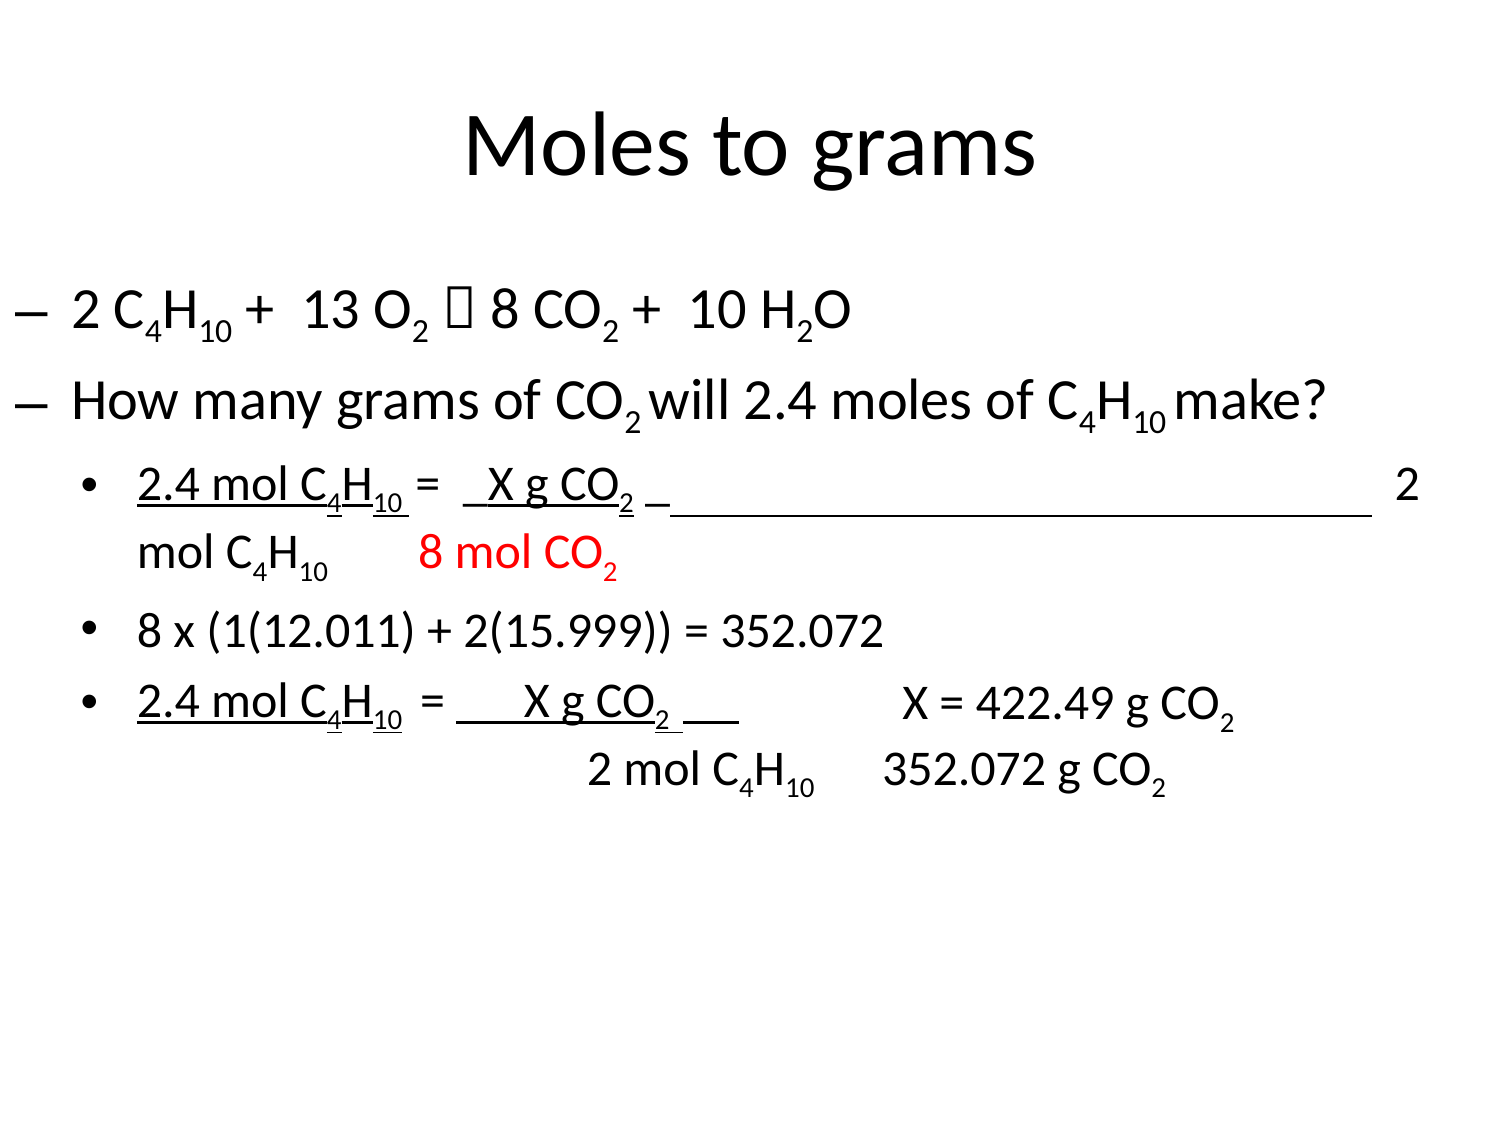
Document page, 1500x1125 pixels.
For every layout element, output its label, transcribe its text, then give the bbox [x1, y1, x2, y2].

list 2 C4H10 + 13 O2  8 CO2 + 10 H2O How many grams of CO2 will 2.4 moles of C4H10 make? 2.4 mol C4H10 = _X g CO2 _ 2 mol C4H10 8 mol CO2 8 x (1(12.011) + 2(15.999)) = 352.072 2.4 mol C4H10 = X g CO2 2 mol C4H10 352.072 g CO2 [0, 262, 1500, 1125]
title Moles to grams [75, 45, 1425, 233]
text_box X = 422.49 g CO2 [887, 662, 1463, 746]
